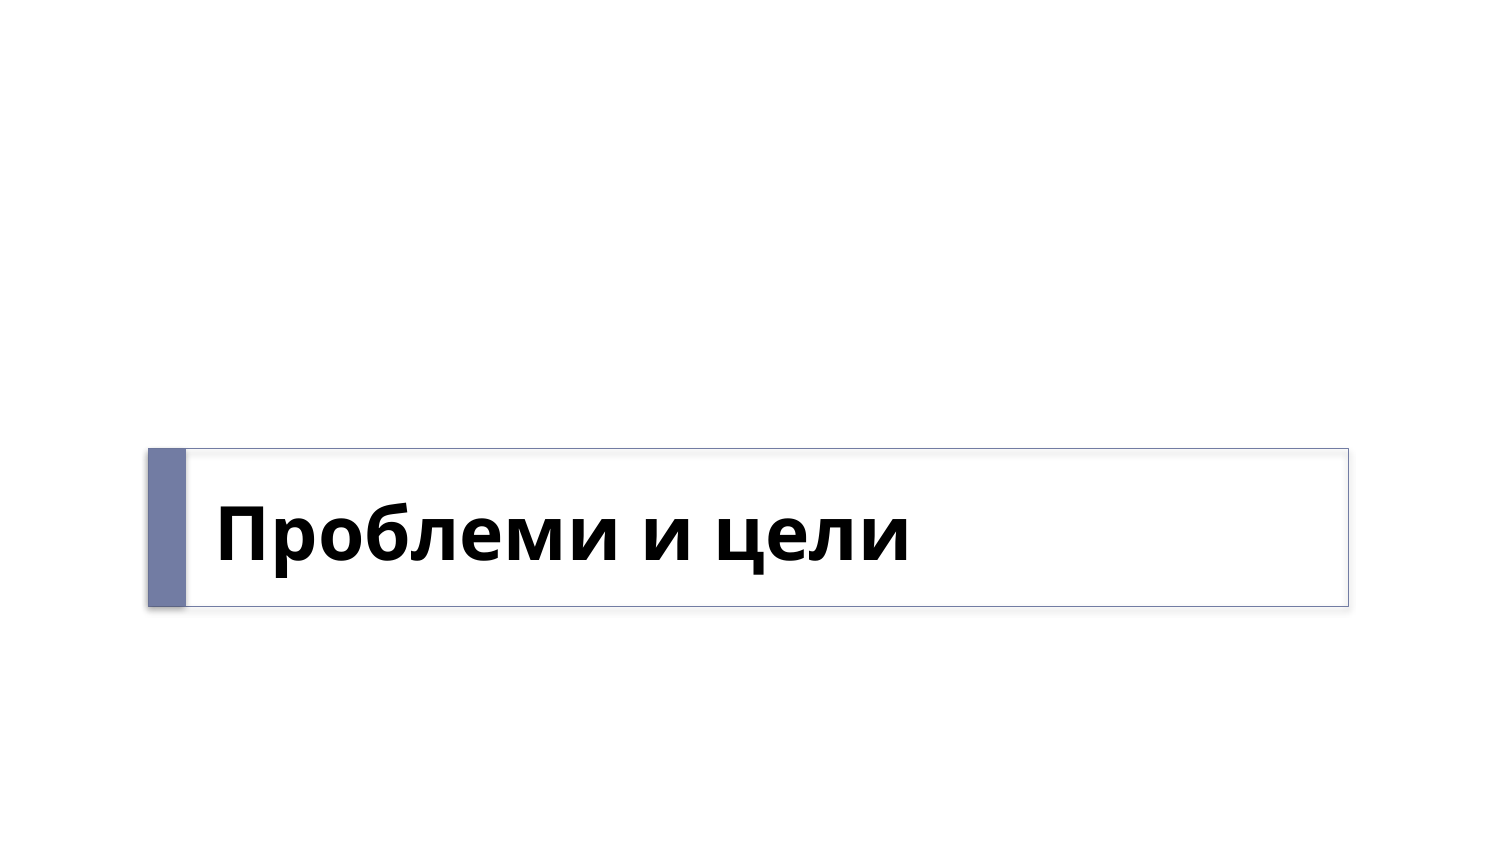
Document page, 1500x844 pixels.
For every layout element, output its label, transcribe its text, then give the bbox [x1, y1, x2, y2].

title Проблеми и цели [200, 478, 1320, 600]
